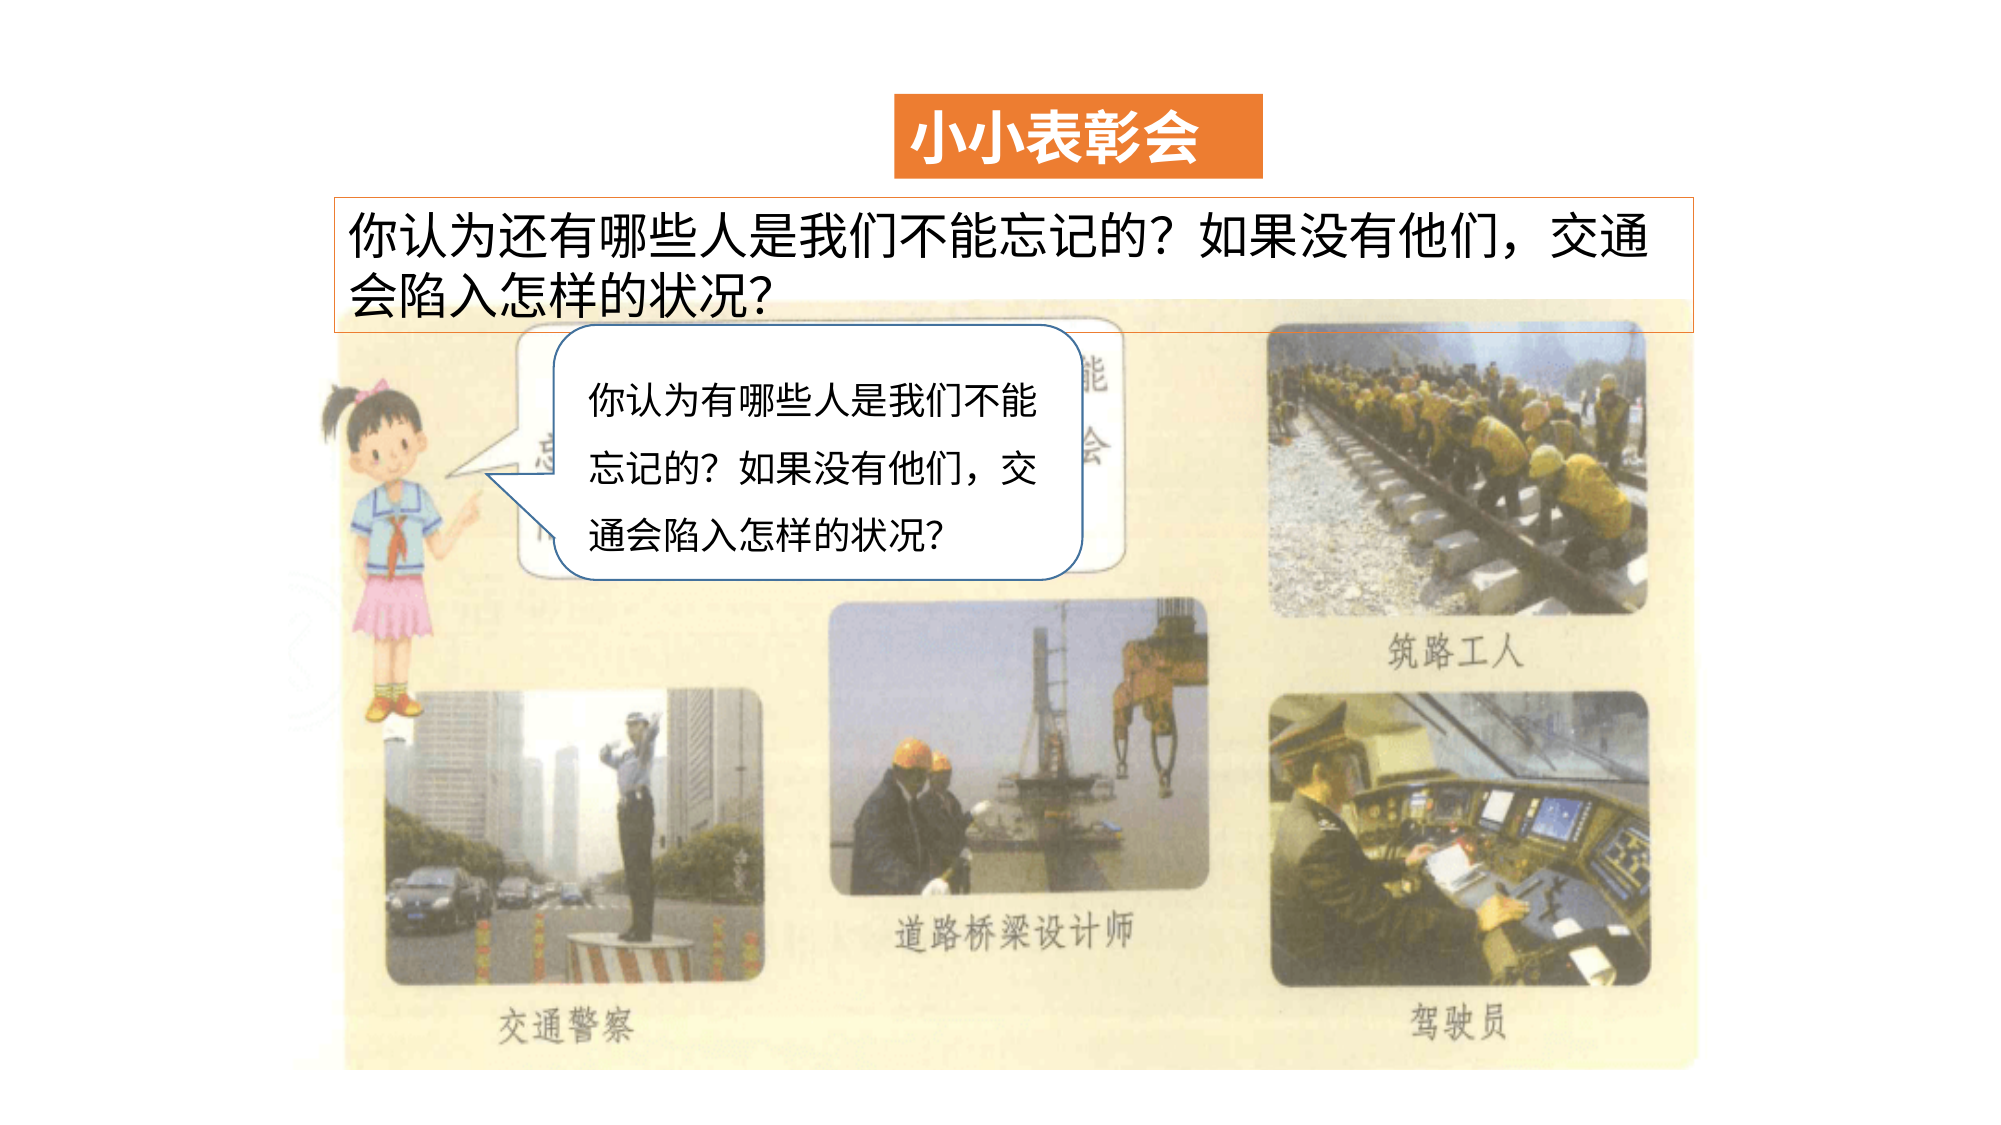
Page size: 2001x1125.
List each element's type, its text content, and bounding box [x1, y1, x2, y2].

picture [288, 299, 1726, 1070]
text_box 你认为还有哪些人是我们不能忘记的？如果没有他们，交通会陷入怎样的状况？ [334, 197, 1694, 299]
text_box 小小表彰会 [894, 93, 1263, 179]
